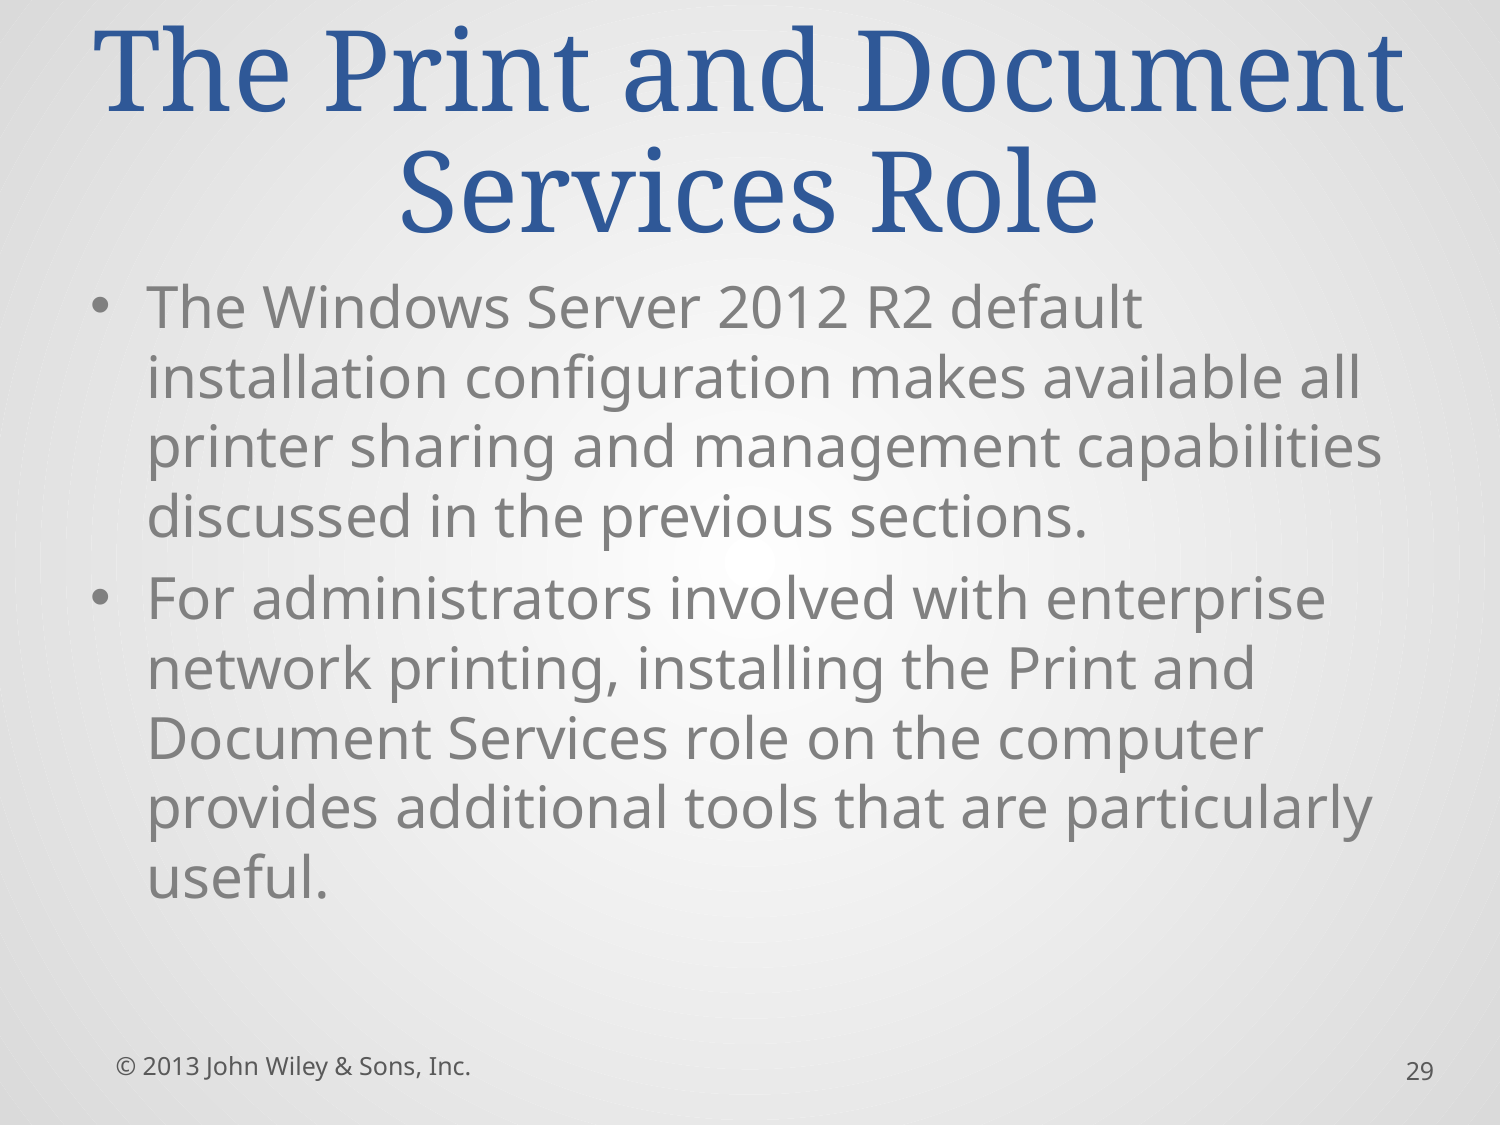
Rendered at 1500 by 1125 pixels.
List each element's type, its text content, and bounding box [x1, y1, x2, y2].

title The Print and Document Services Role [75, 0, 1425, 262]
footer © 2013 John Wiley & Sons, Inc. [108, 1037, 576, 1098]
list The Windows Server 2012 R2 default installation configuration makes available all printer sharing and management capabilities discussed in the previous sections. For administrators involved with enterprise network printing, installing the Print and Document Services role on the computer provides additional tools that are particularly useful. [75, 262, 1425, 1005]
slide_number 29 [1401, 1042, 1494, 1103]
